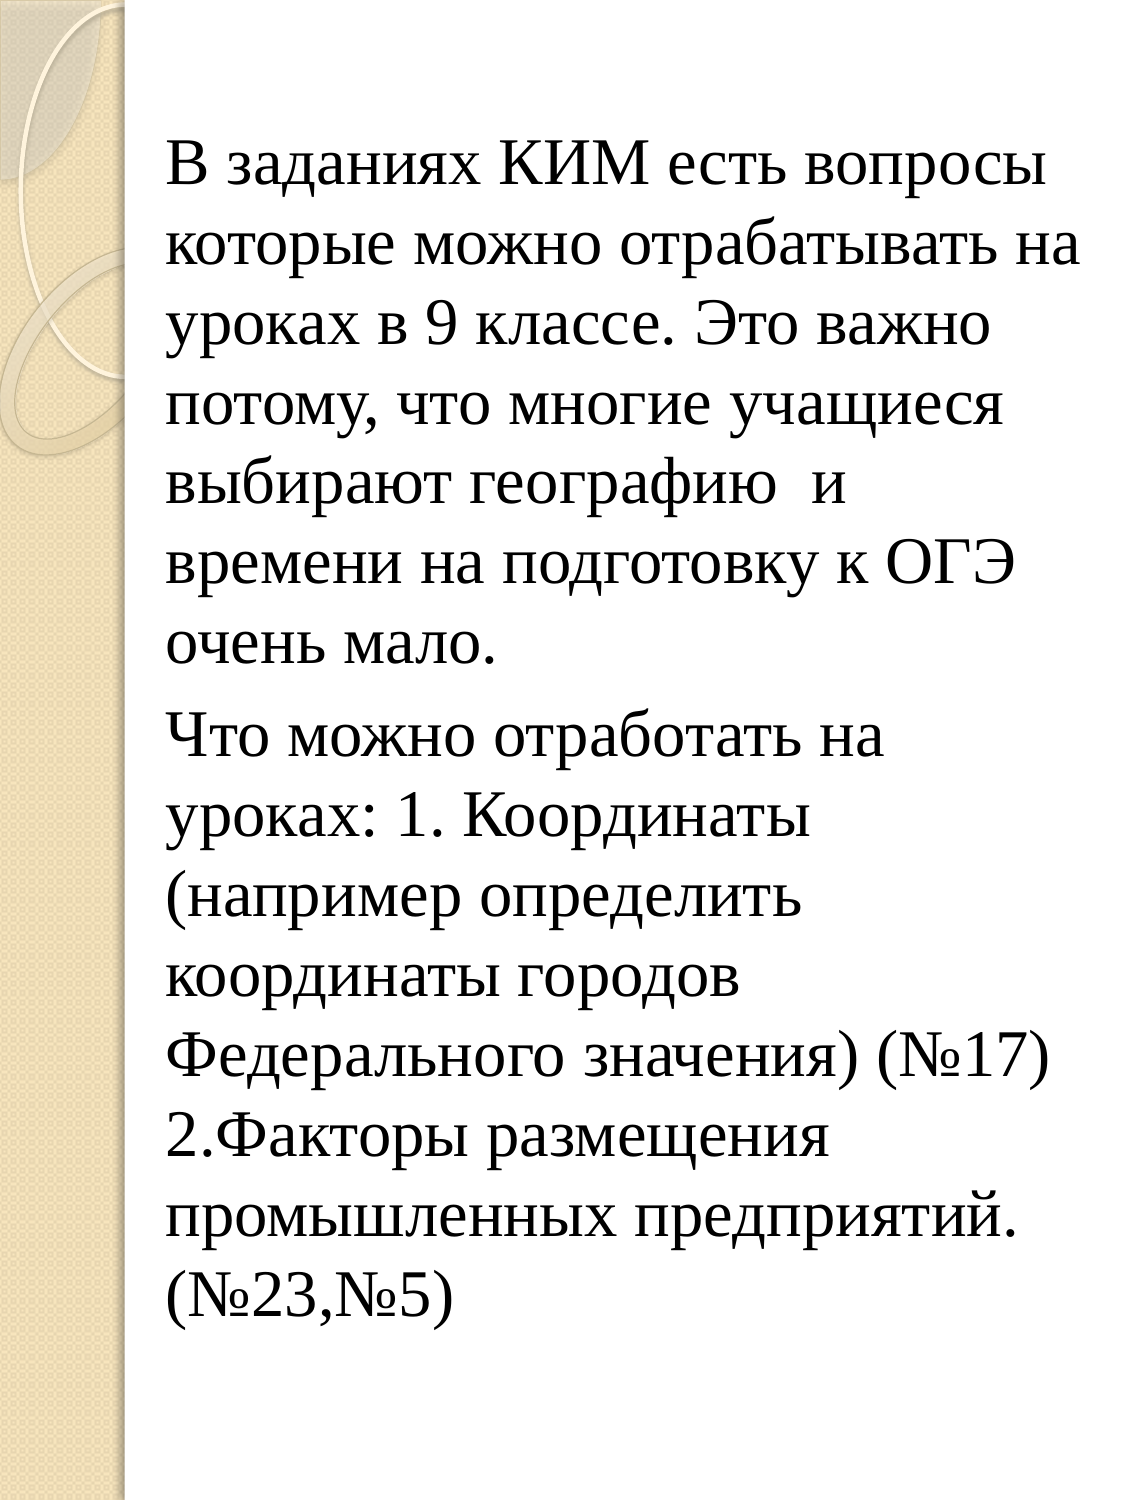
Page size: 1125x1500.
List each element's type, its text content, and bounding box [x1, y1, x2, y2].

list В заданиях КИМ есть вопросы которые можно отрабатывать на уроках в 9 классе. Это важно потому, что многие учащиеся выбирают географию и времени на подготовку к ОГЭ очень мало. Что можно отработать на уроках: 1. Координаты (например определить координаты городов Федерального значения) (№17) 2.Факторы размещения промышленных предприятий. (№23,№5) [137, 17, 1100, 1459]
